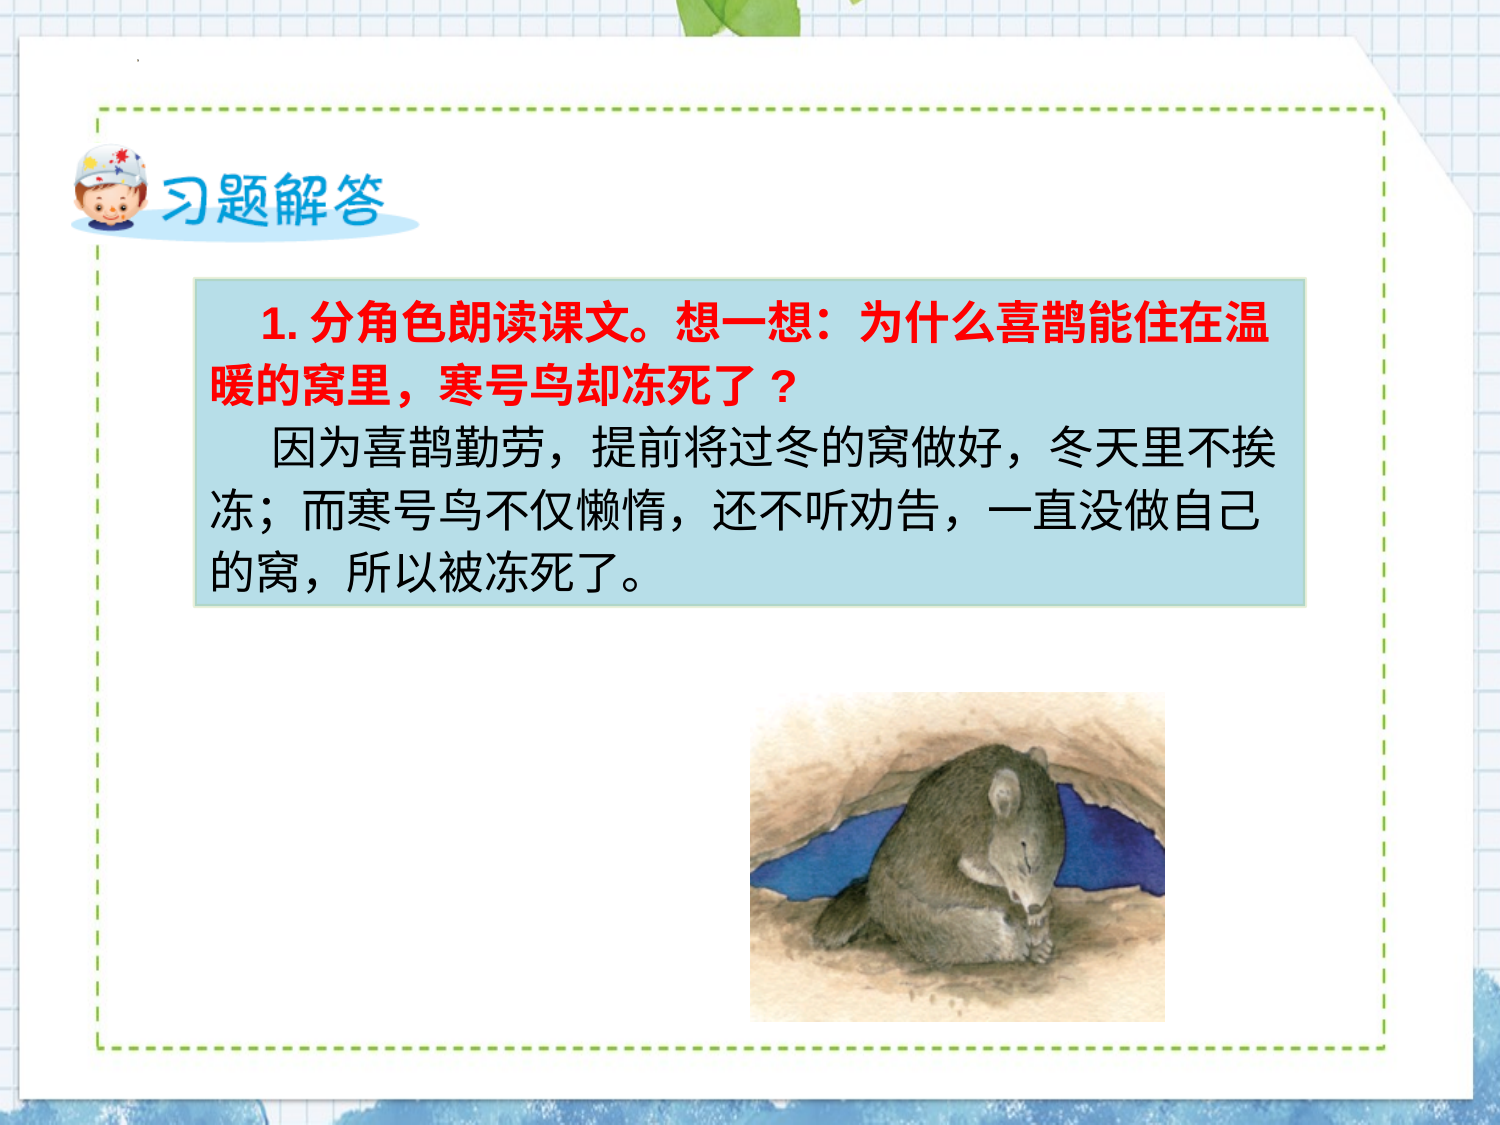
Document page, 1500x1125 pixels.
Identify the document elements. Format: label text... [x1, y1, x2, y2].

picture [0, 0, 1500, 1125]
text_box 1.分角色朗读课文。想一想：为什么喜鹊能住在温暖的窝里，寒号鸟却冻死了? 因为喜鹊勤劳，提前将过冬的窝做好，冬天里不挨冻；而寒号鸟不仅懒惰，还不听劝告，一直没做自己的窝，所以被冻死了。 [193, 277, 1307, 608]
